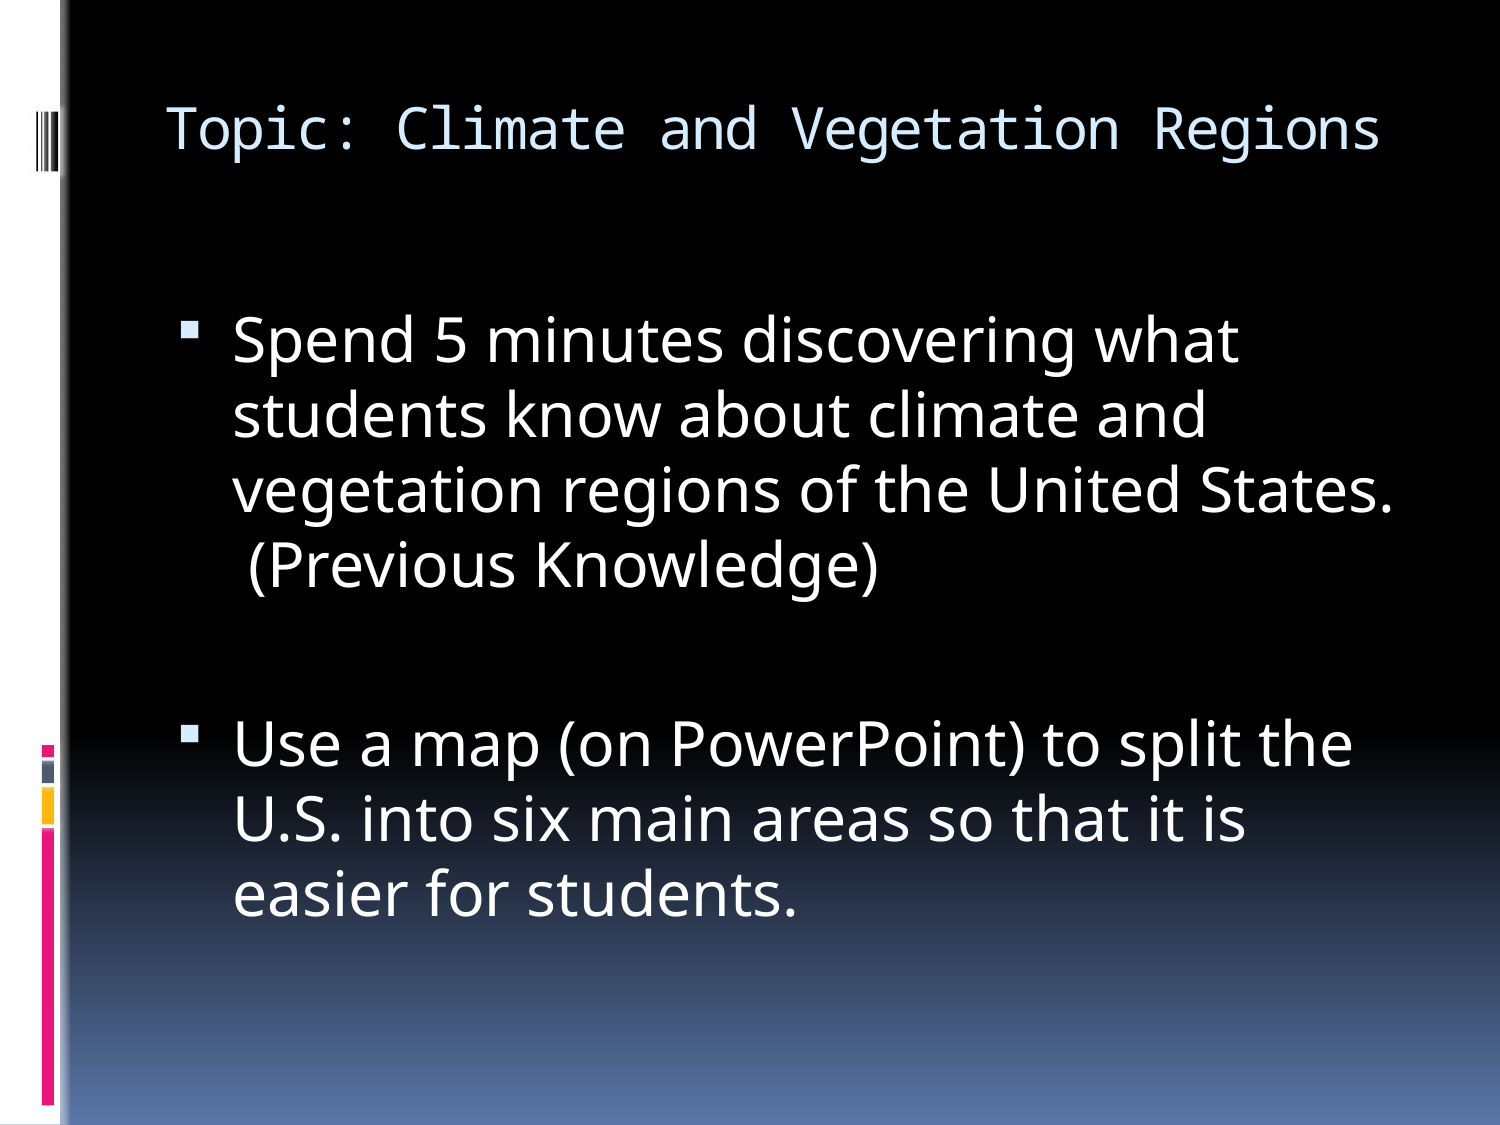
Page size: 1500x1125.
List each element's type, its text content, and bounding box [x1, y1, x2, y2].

title Topic: Climate and Vegetation Regions [150, 83, 1425, 234]
list Spend 5 minutes discovering what students know about climate and vegetation regions of the United States. (Previous Knowledge) Use a map (on PowerPoint) to split the U.S. into six main areas so that it is easier for students. [150, 292, 1425, 1043]
